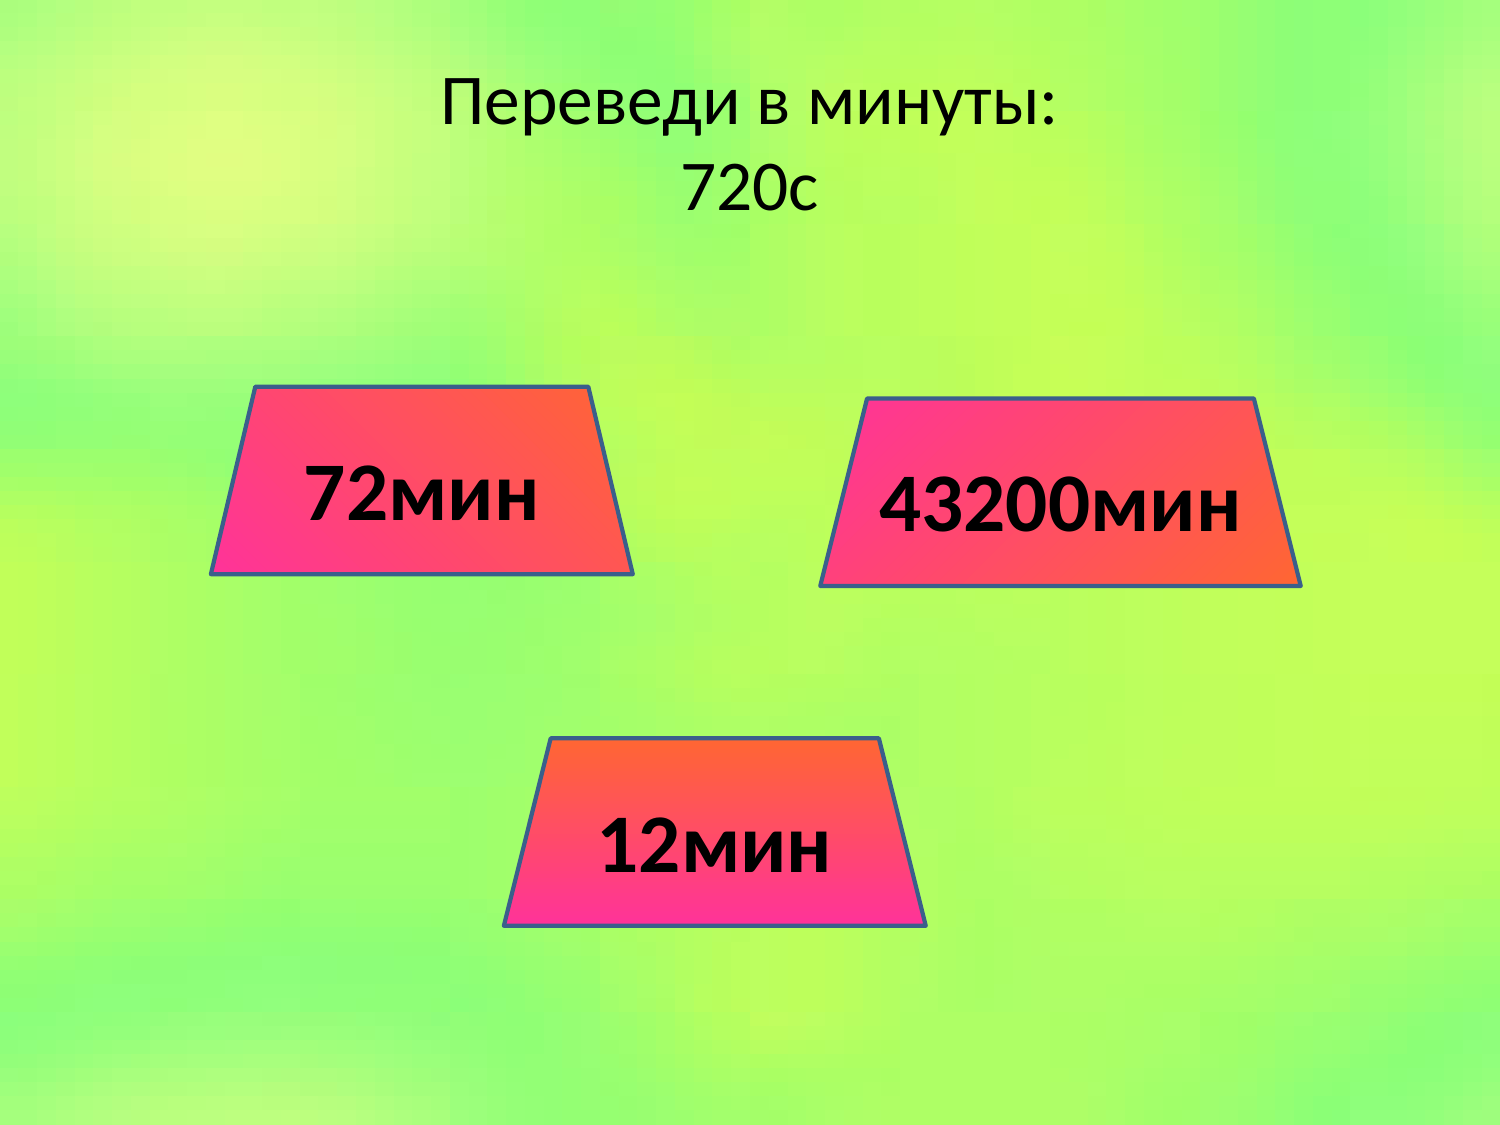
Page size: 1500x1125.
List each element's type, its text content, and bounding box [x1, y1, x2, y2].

title Переведи в минуты: 720с [75, 45, 1425, 233]
text_box 72мин [208, 384, 635, 577]
picture [0, 0, 1500, 1125]
text_box 12мин [501, 736, 928, 928]
text_box 43200мин [818, 396, 1303, 589]
